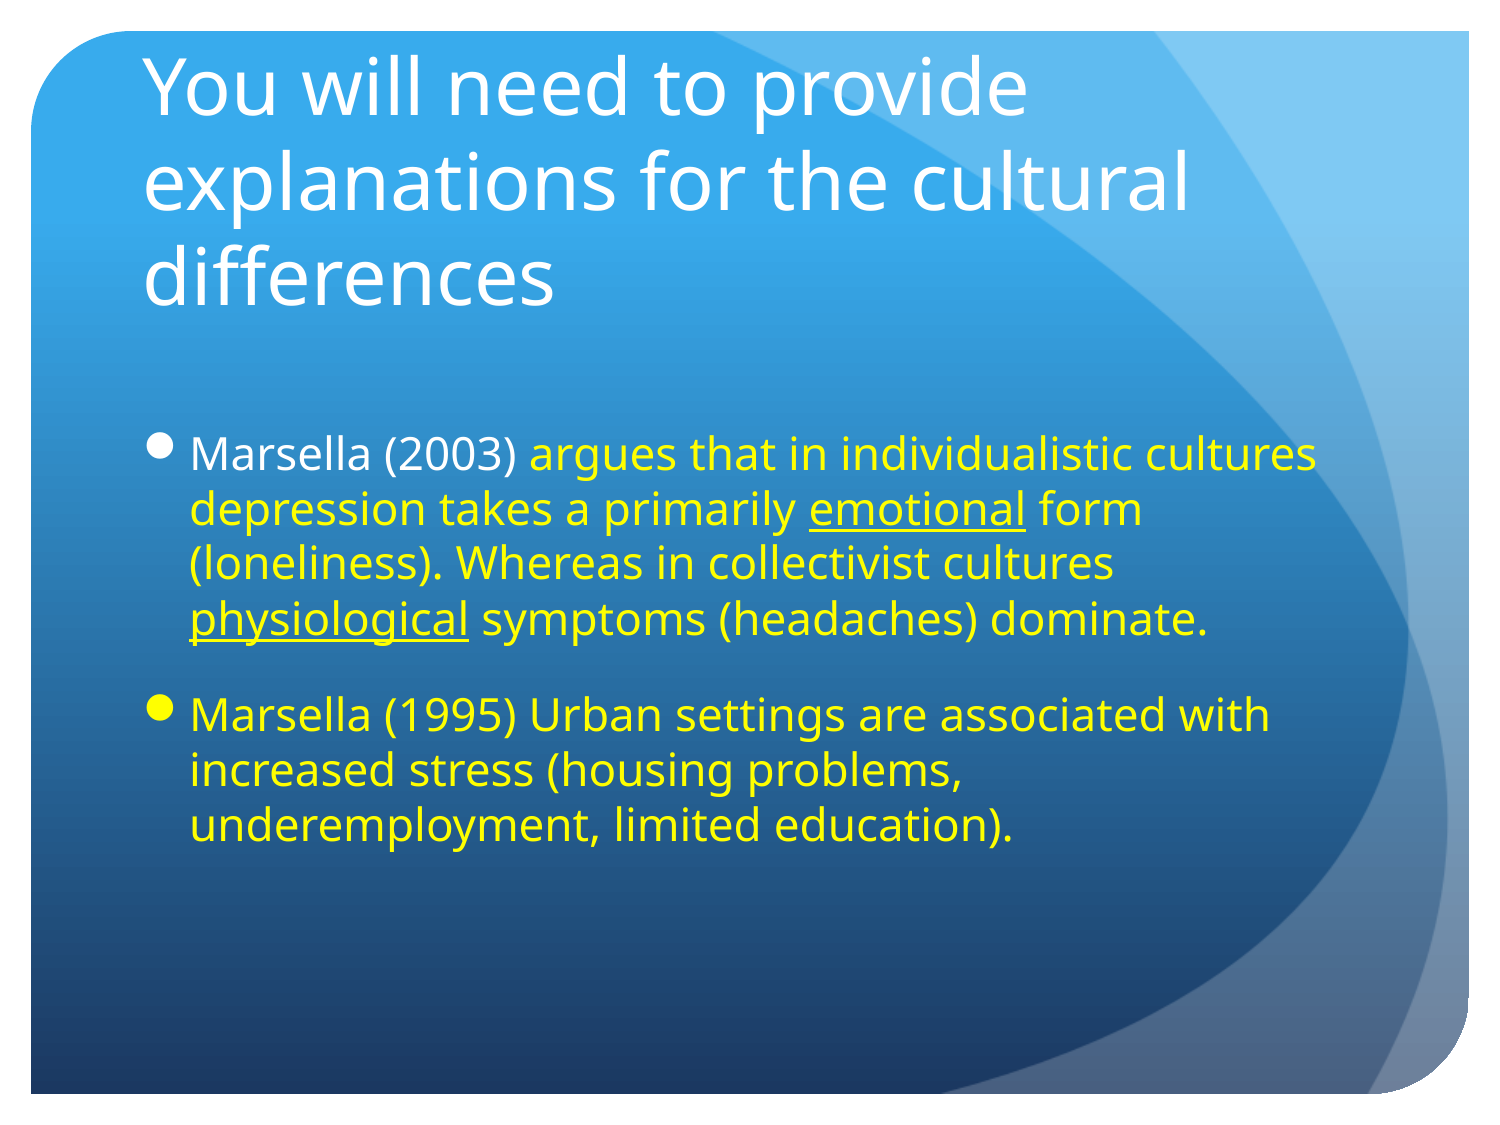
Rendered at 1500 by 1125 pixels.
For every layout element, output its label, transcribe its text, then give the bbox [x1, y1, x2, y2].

list Marsella (2003) argues that in individualistic cultures depression takes a primarily emotional form (loneliness). Whereas in collectivist cultures physiological symptoms (headaches) dominate. Marsella (1995) Urban settings are associated with increased stress (housing problems, underemployment, limited education). [127, 416, 1372, 991]
title You will need to provide explanations for the cultural differences [127, 62, 1372, 329]
picture [24, 30, 1473, 1094]
